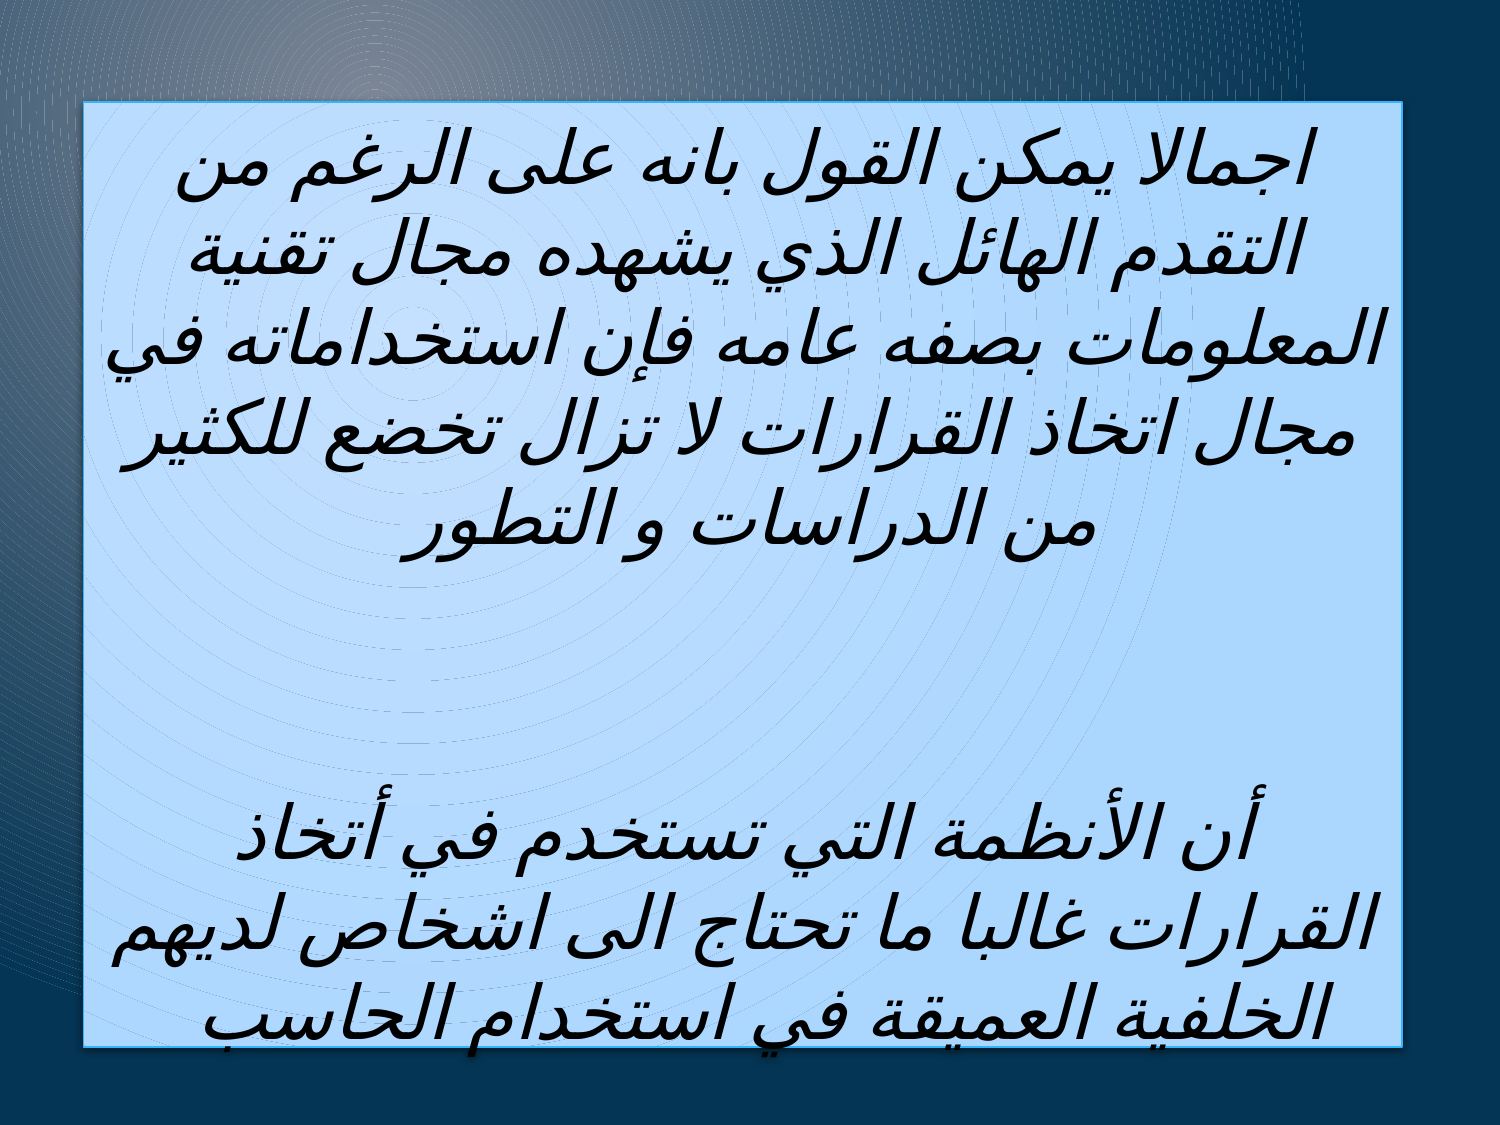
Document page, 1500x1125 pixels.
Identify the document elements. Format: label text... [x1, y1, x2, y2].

list اجمالا يمكن القول بانه على الرغم من التقدم الهائل الذي يشهده مجال تقنية المعلومات بصفه عامه فإن استخداماته في مجال اتخاذ القرارات لا تزال تخضع للكثير من الدراسات و التطور أن الأنظمة التي تستخدم في أتخاذ القرارات غالبا ما تحتاج الى اشخاص لديهم الخلفية العميقة في استخدام الحاسب [83, 101, 1403, 1048]
